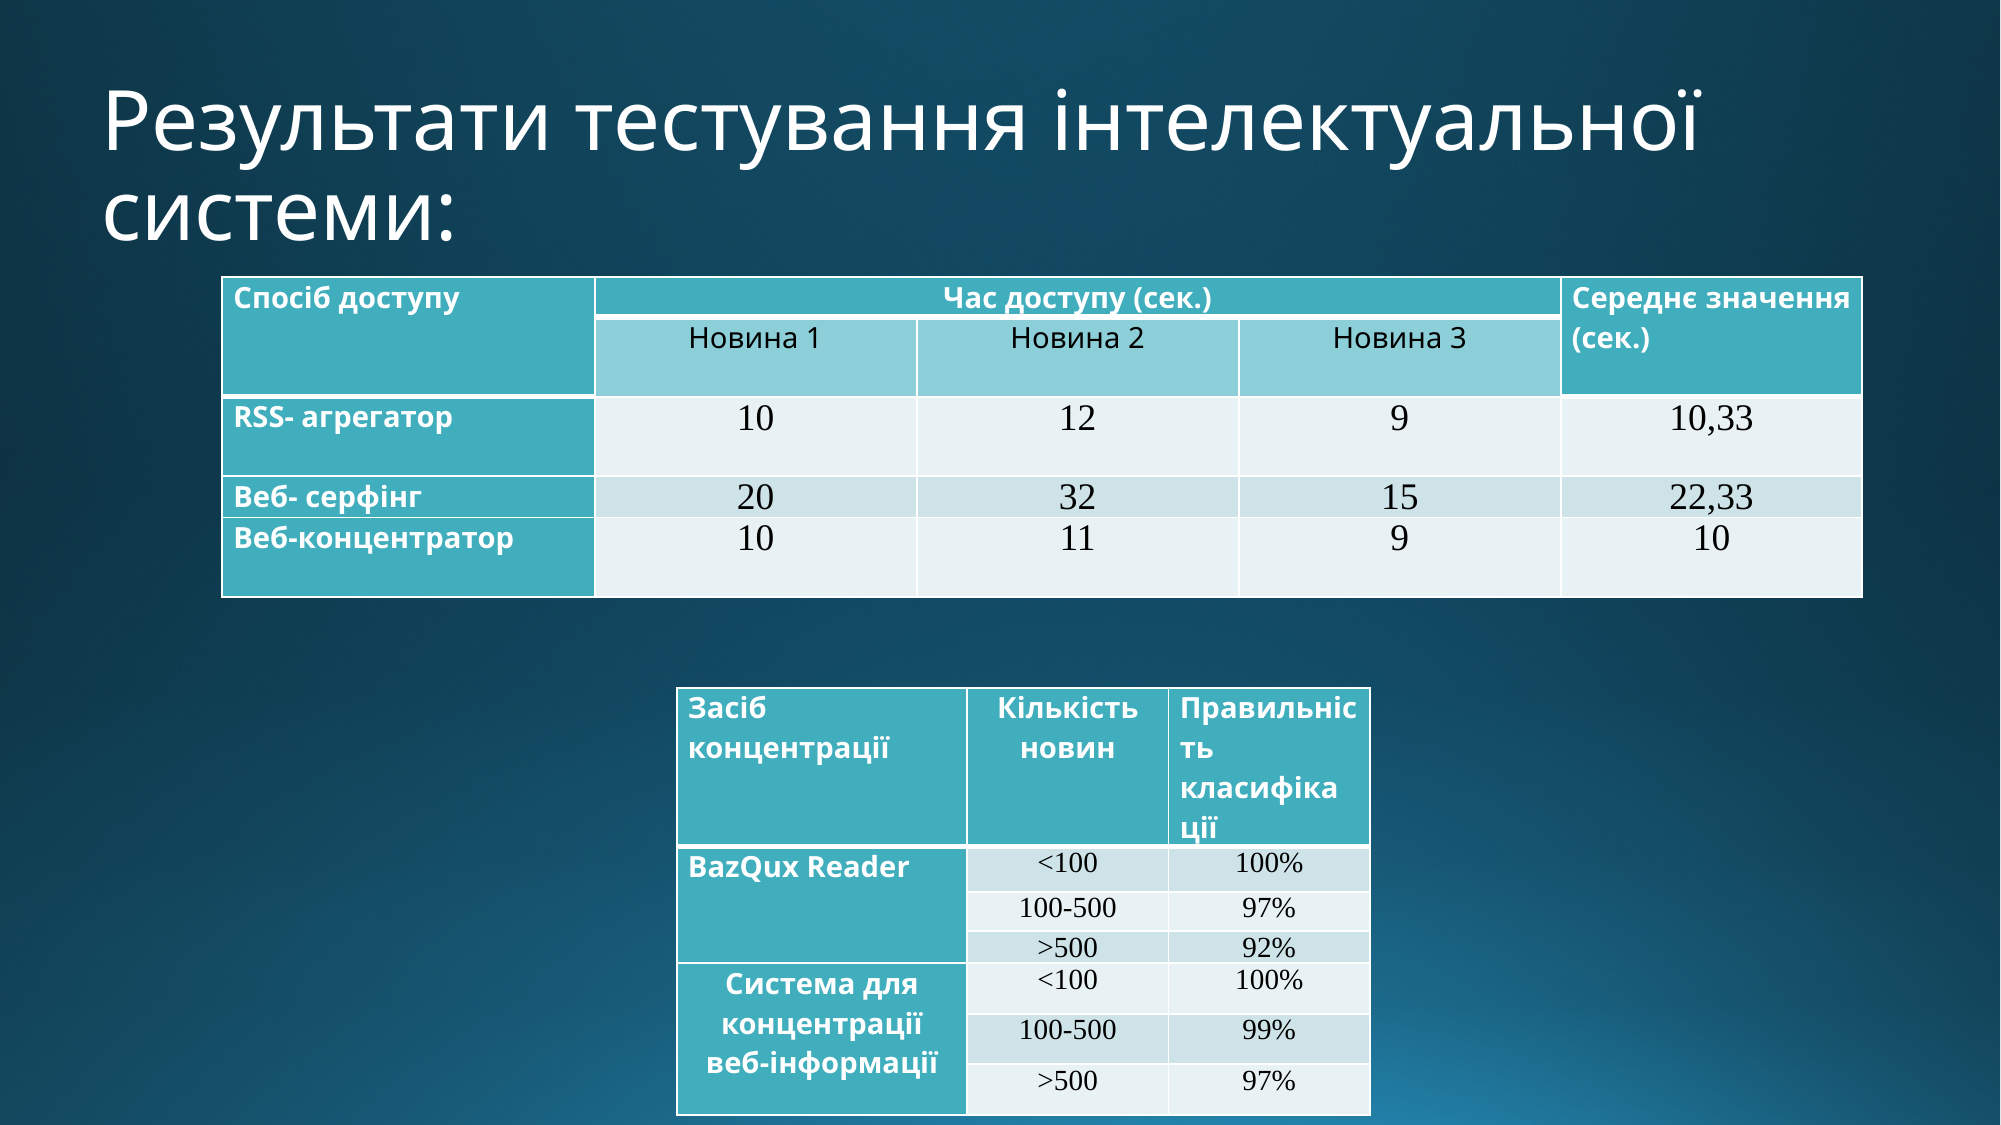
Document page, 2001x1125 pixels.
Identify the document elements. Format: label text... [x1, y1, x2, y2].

table_cell 92% [1169, 932, 1369, 962]
table_cell Новина 3 [1240, 320, 1560, 396]
table_cell Веб- серфінг [223, 477, 594, 517]
table_header Правильність класифікації [1169, 689, 1369, 844]
table_cell Новина 2 [918, 320, 1238, 396]
table_cell 100% [1169, 964, 1369, 1013]
table_cell 15 [1240, 477, 1560, 517]
table_cell 11 [918, 518, 1238, 596]
table_header Кількість новин [968, 689, 1168, 844]
table_cell >500 [968, 1065, 1168, 1114]
table_cell 97% [1169, 1065, 1369, 1114]
table_cell 10 [596, 398, 916, 475]
table_cell 10 [596, 518, 916, 596]
table_cell 22,33 [1562, 477, 1861, 517]
table_cell BazQux Reader [678, 849, 966, 962]
picture [0, 0, 2001, 1125]
table_cell 9 [1240, 398, 1560, 475]
table_cell 32 [918, 477, 1238, 517]
table_header Середнє значення (сек.) [1562, 278, 1861, 394]
table_cell 100% [1169, 849, 1369, 891]
title Результати тестування інтелектуальної системи: [86, 59, 1863, 278]
table_cell <100 [968, 964, 1168, 1013]
table_cell 9 [1240, 518, 1560, 596]
table_cell 20 [596, 477, 916, 517]
table_cell 10 [1562, 518, 1861, 596]
table_cell Новина 1 [596, 320, 916, 396]
table_cell 99% [1169, 1015, 1369, 1063]
table_cell 10,33 [1562, 399, 1861, 475]
table_cell 12 [918, 398, 1238, 475]
table_cell Система для концентрації веб-інформації [678, 964, 966, 1114]
table_cell RSS- агрегатор [223, 399, 594, 475]
table_header Засіб концентрації [678, 689, 966, 844]
table_header Спосіб доступу [223, 278, 594, 394]
table_cell 97% [1169, 893, 1369, 930]
table_cell 100-500 [968, 893, 1168, 930]
table_cell Веб-концентратор [223, 518, 594, 596]
table_header Час доступу (сек.) [596, 278, 1560, 314]
table_cell >500 [968, 932, 1168, 962]
table_cell <100 [968, 849, 1168, 891]
table_cell 100-500 [968, 1015, 1168, 1063]
